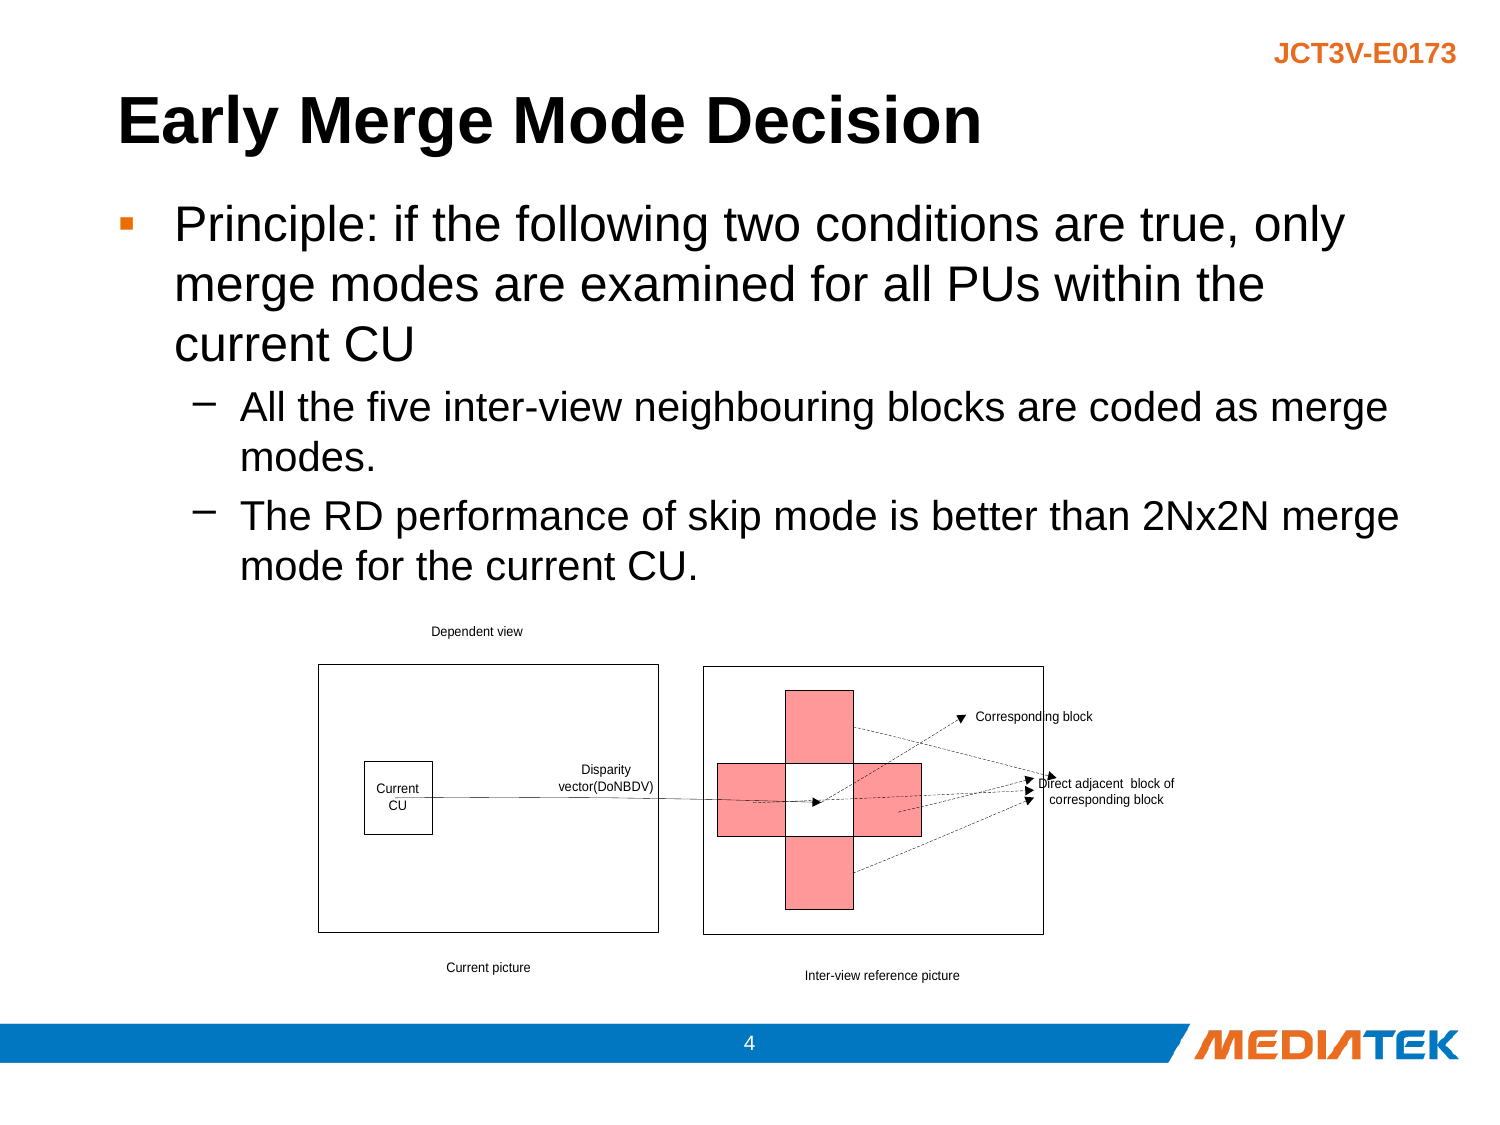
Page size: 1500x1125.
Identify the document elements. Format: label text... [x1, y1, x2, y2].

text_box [316, 609, 1183, 997]
list Principle: if the following two conditions are true, only merge modes are examined for all PUs within the current CU All the five inter-view neighbouring blocks are coded as merge modes. The RD performance of skip mode is better than 2Nx2N merge mode for the current CU. [102, 184, 1425, 610]
slide_number 3 [711, 1022, 789, 1090]
picture [0, 1023, 711, 1063]
picture [789, 1023, 1459, 1063]
title Early Merge Mode Decision [101, 62, 1425, 172]
